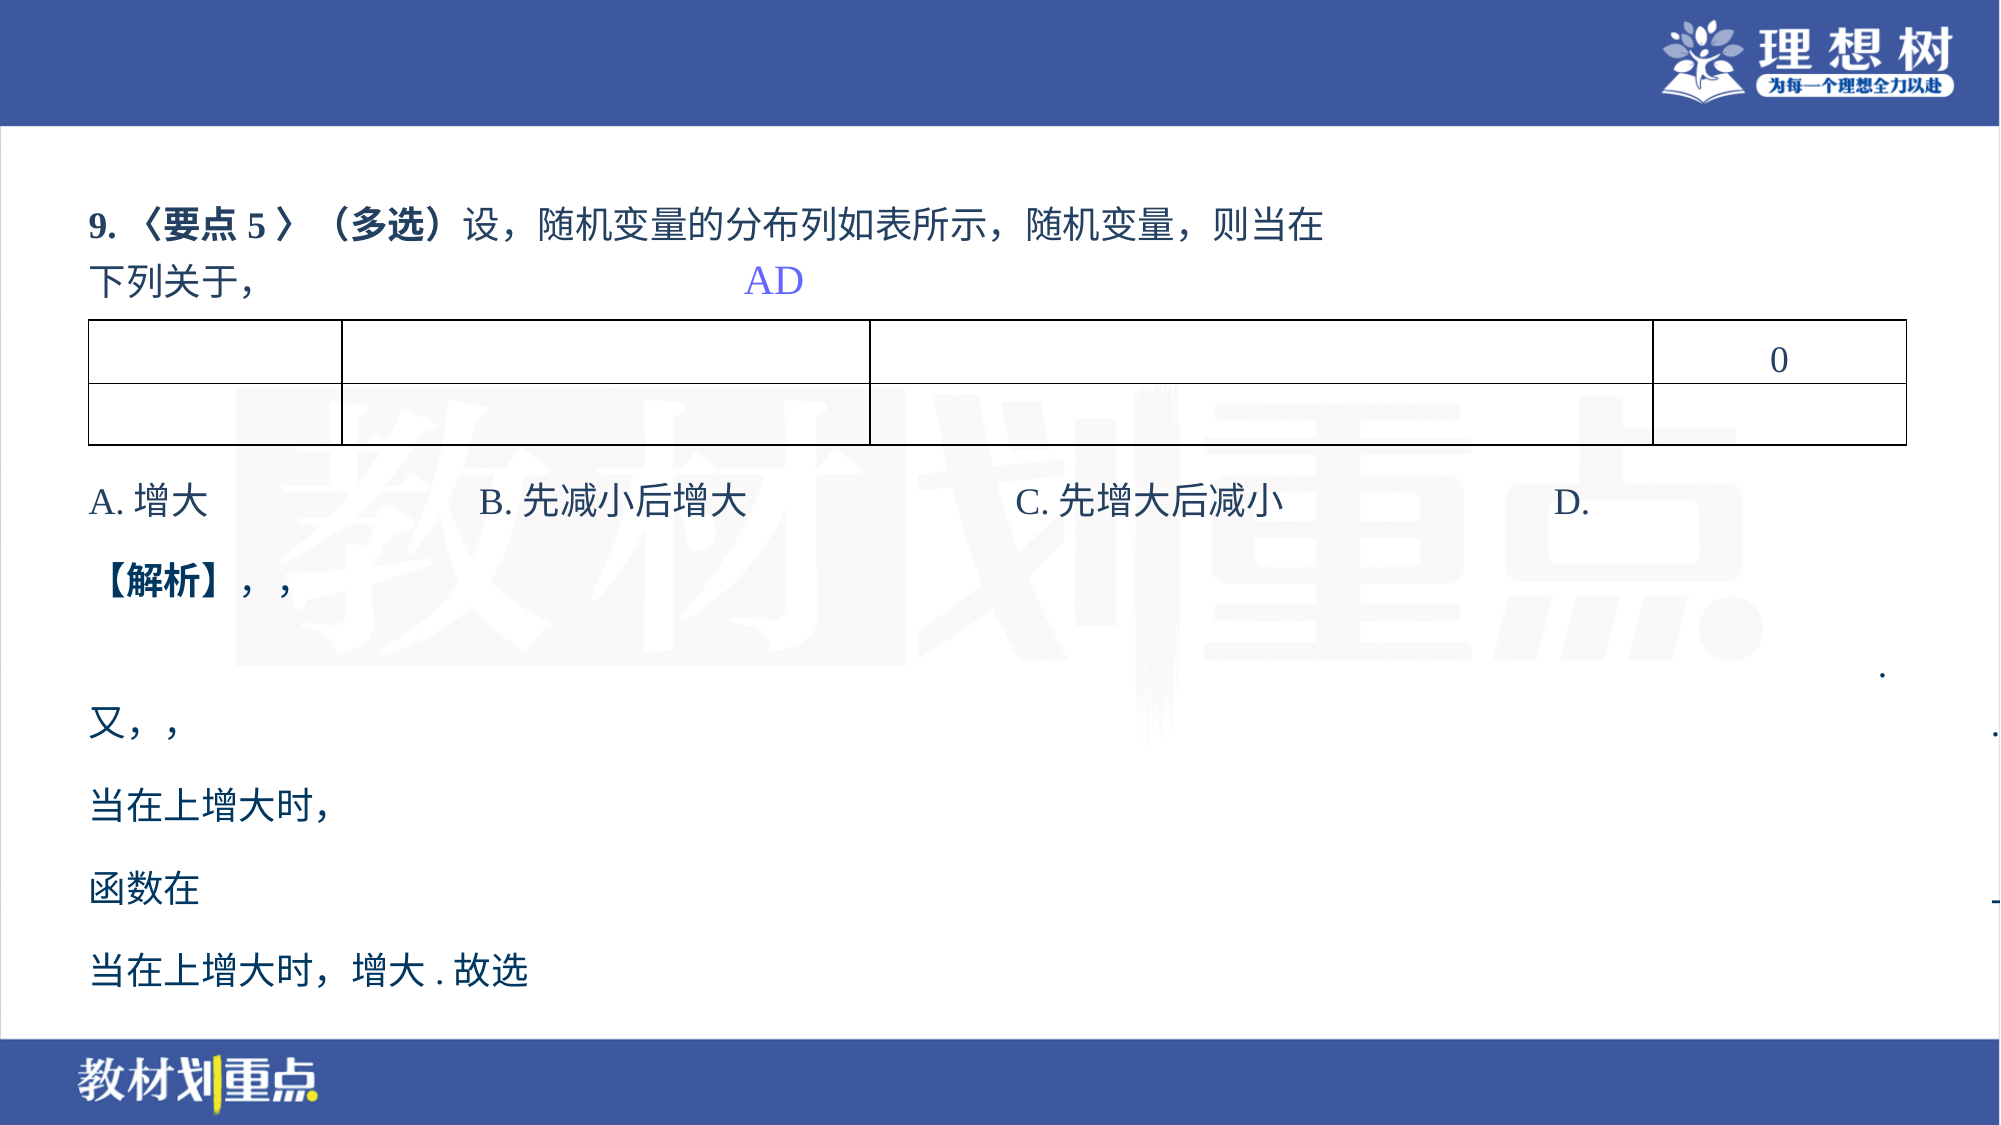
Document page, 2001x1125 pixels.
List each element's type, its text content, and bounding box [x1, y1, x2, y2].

picture [0, 0, 2000, 1125]
text_box AD [728, 251, 820, 301]
